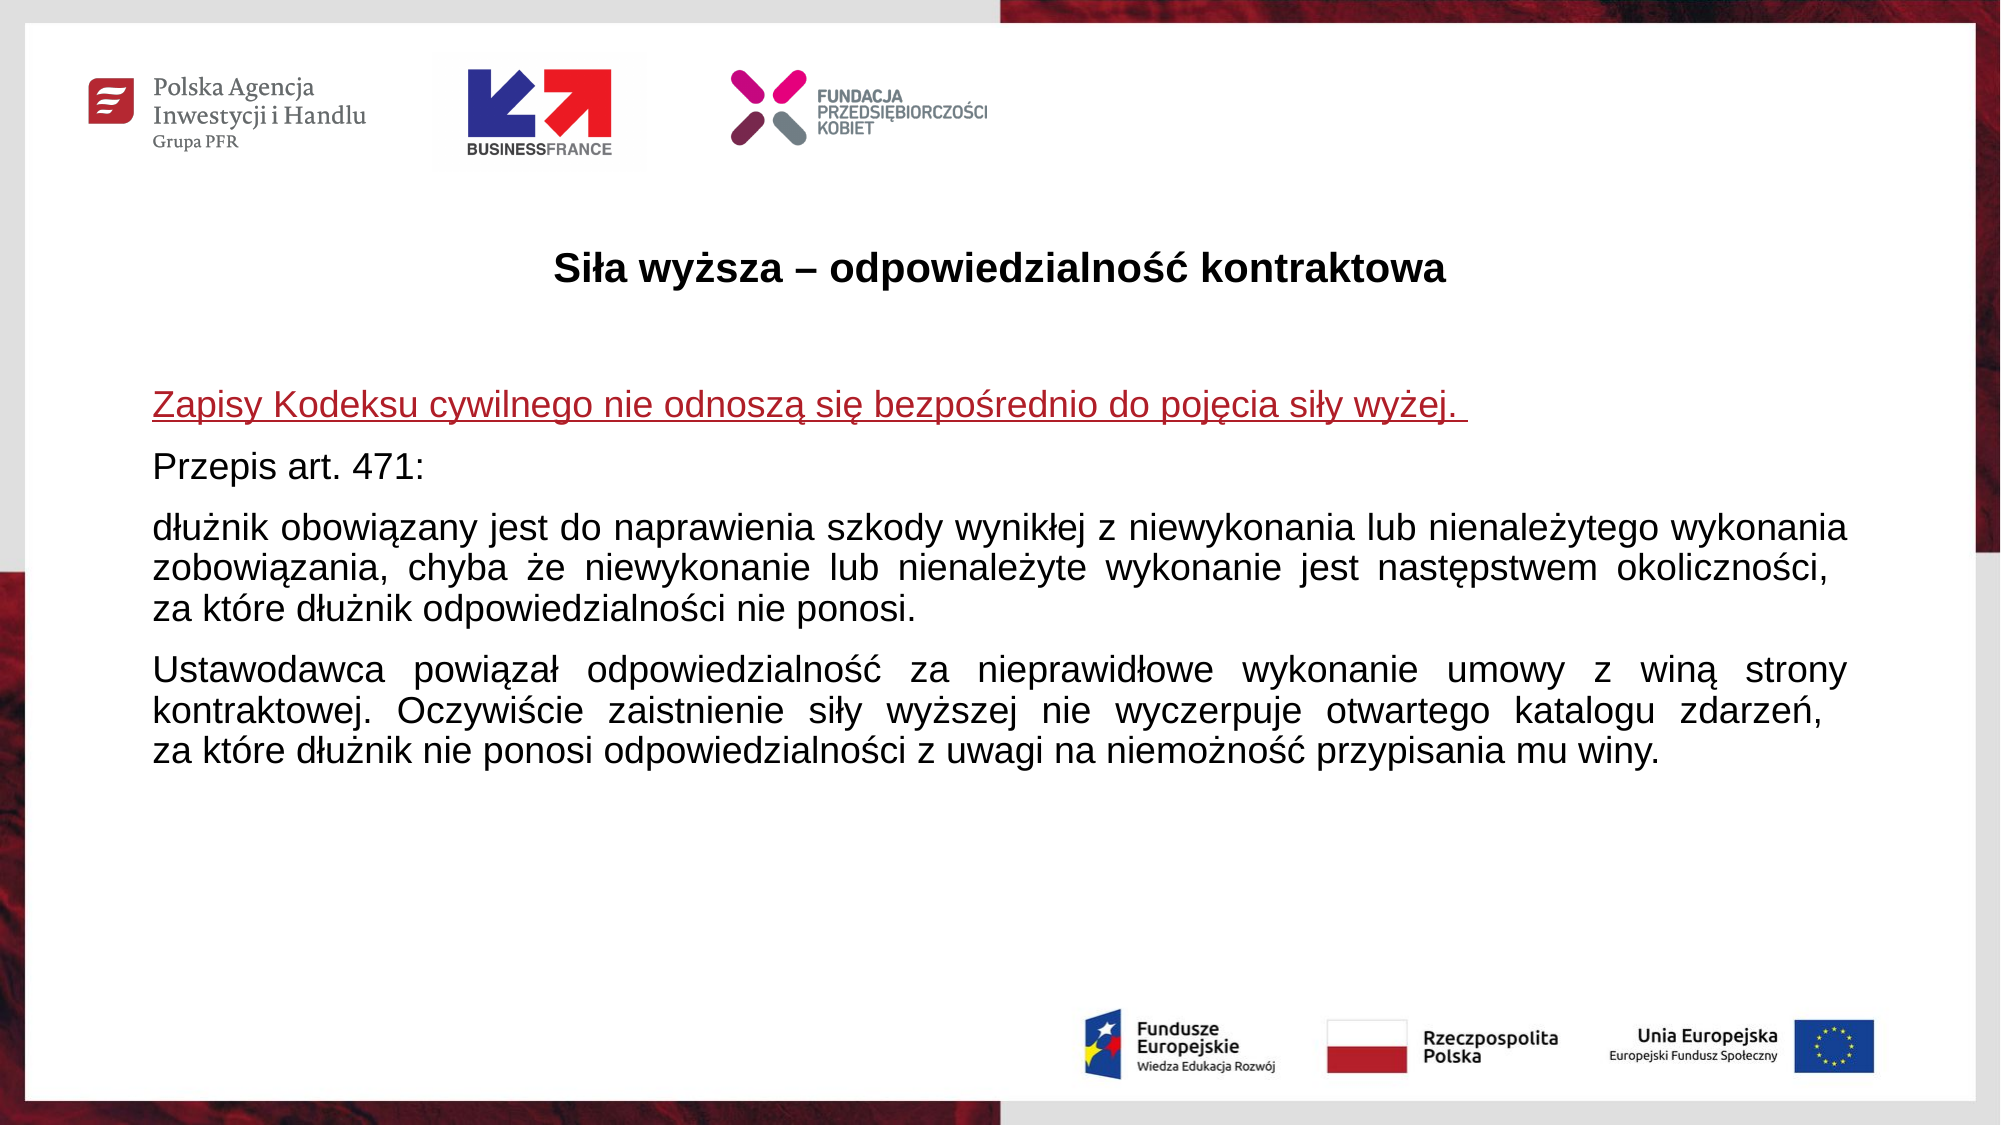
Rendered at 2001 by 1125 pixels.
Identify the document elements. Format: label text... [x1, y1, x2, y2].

list Zapisy Kodeksu cywilnego nie odnoszą się bezpośrednio do pojęcia siły wyżej. Przepis art. 471: dłużnik obowiązany jest do naprawienia szkody wynikłej z niewykonania lub nienależytego wykonania zobowiązania, chyba że niewykonanie lub nienależyte wykonanie jest następstwem okoliczności, za które dłużnik odpowiedzialności nie ponosi. Ustawodawca powiązał odpowiedzialność za nieprawidłowe wykonanie umowy z winą strony kontraktowej. Oczywiście zaistnienie siły wyższej nie wyczerpuje otwartego katalogu zdarzeń, za które dłużnik nie ponosi odpowiedzialności z uwagi na niemożność przypisania mu winy. [137, 378, 1863, 1092]
title Siła wyższa – odpowiedzialność kontraktowa [137, 160, 1863, 378]
picture [0, 0, 2001, 1125]
